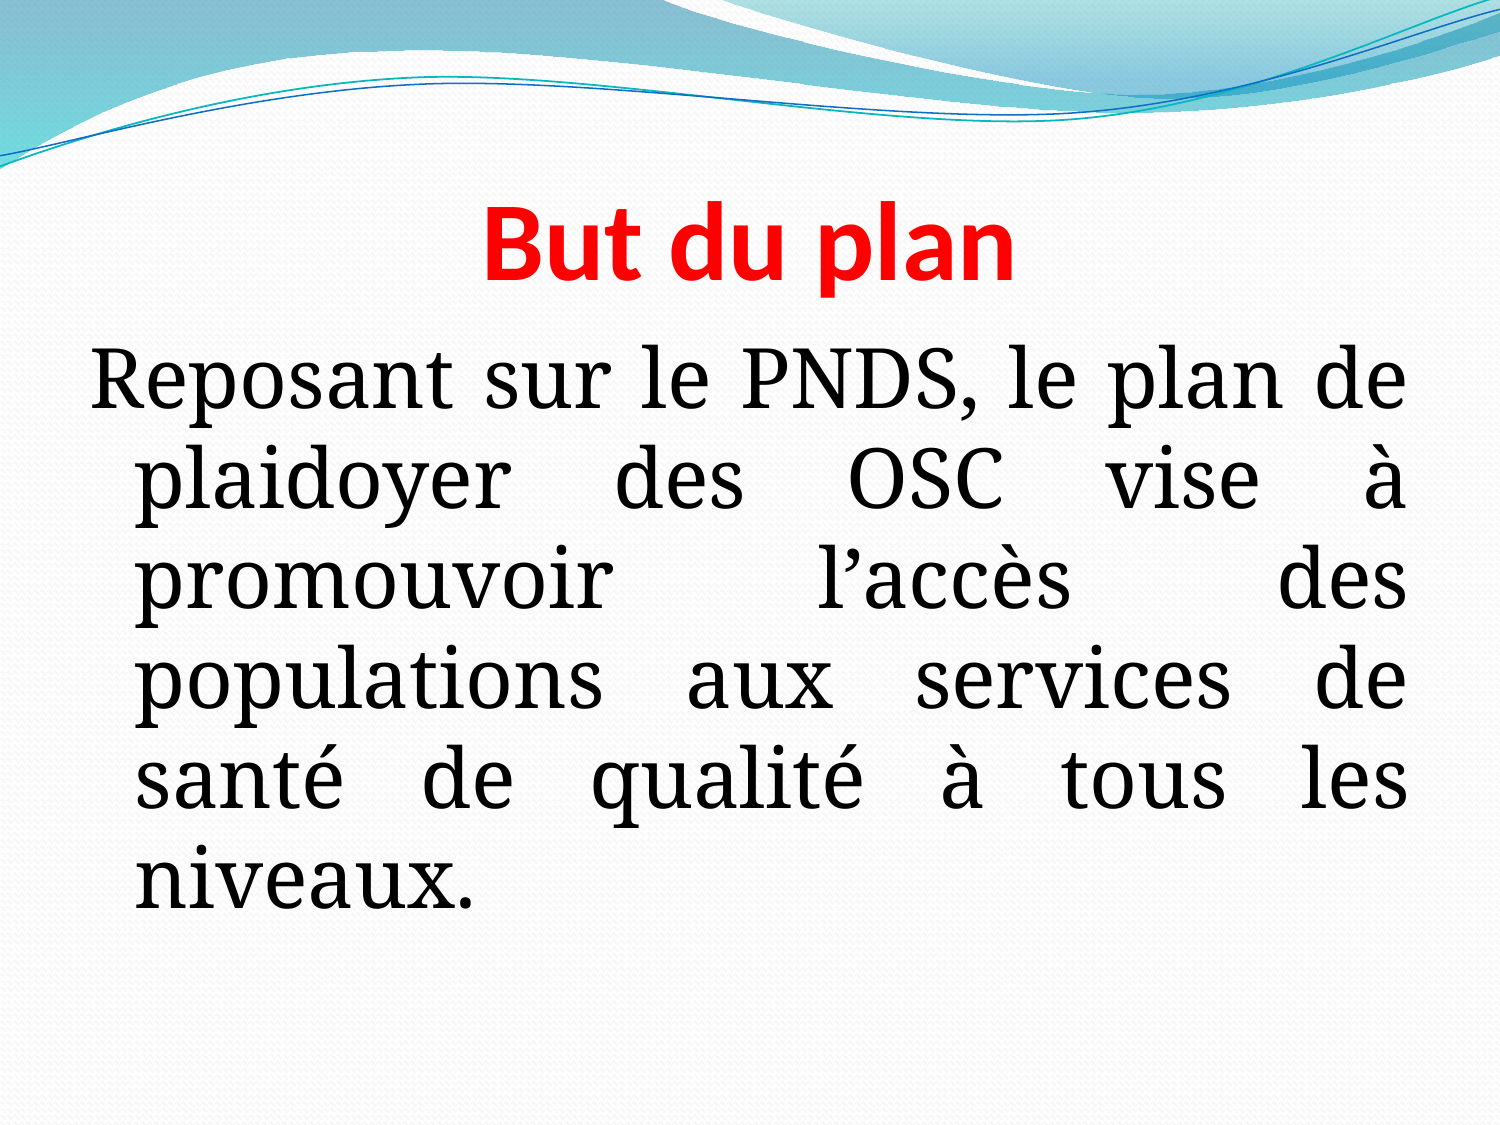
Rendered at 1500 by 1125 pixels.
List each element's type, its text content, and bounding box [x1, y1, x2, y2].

title But du plan [75, 115, 1425, 303]
list Reposant sur le PNDS, le plan de plaidoyer des OSC vise à promouvoir l’accès des populations aux services de santé de qualité à tous les niveaux. [75, 317, 1425, 1038]
